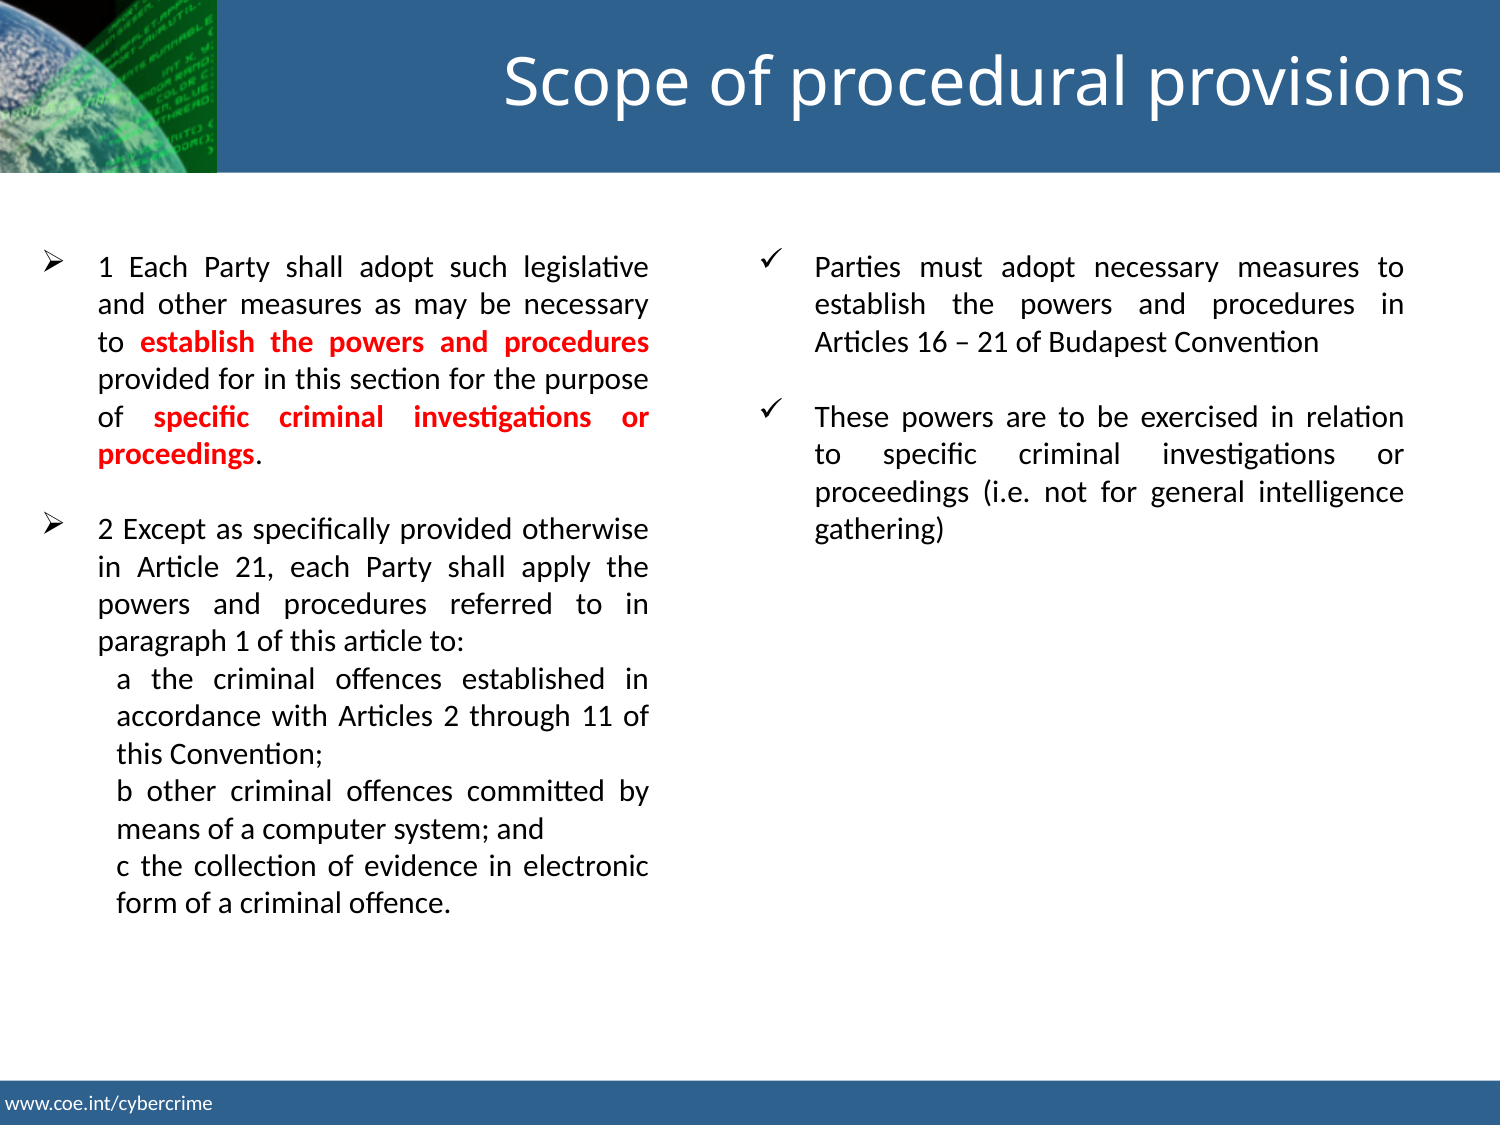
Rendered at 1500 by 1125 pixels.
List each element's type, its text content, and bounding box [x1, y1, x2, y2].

text_box Parties must adopt necessary measures to establish the powers and procedures in Articles 16 – 21 of Budapest Convention These powers are to be exercised in relation to specific criminal investigations or proceedings (i.e. not for general intelligence gathering) [743, 238, 1421, 554]
text_box 1 Each Party shall adopt such legislative and other measures as may be necessary to establish the powers and procedures provided for in this section for the purpose of specific criminal investigations or proceedings. 2 Except as specifically provided otherwise in Article 21, each Party shall apply the powers and procedures referred to in paragraph 1 of this article to: a the criminal offences established in accordance with Articles 2 through 11 of this Convention; b other criminal offences committed by means of a computer system; and c the collection of evidence in electronic form of a criminal offence. [26, 238, 665, 928]
picture [0, 0, 217, 173]
text_box Scope of procedural provisions [230, 31, 1483, 126]
